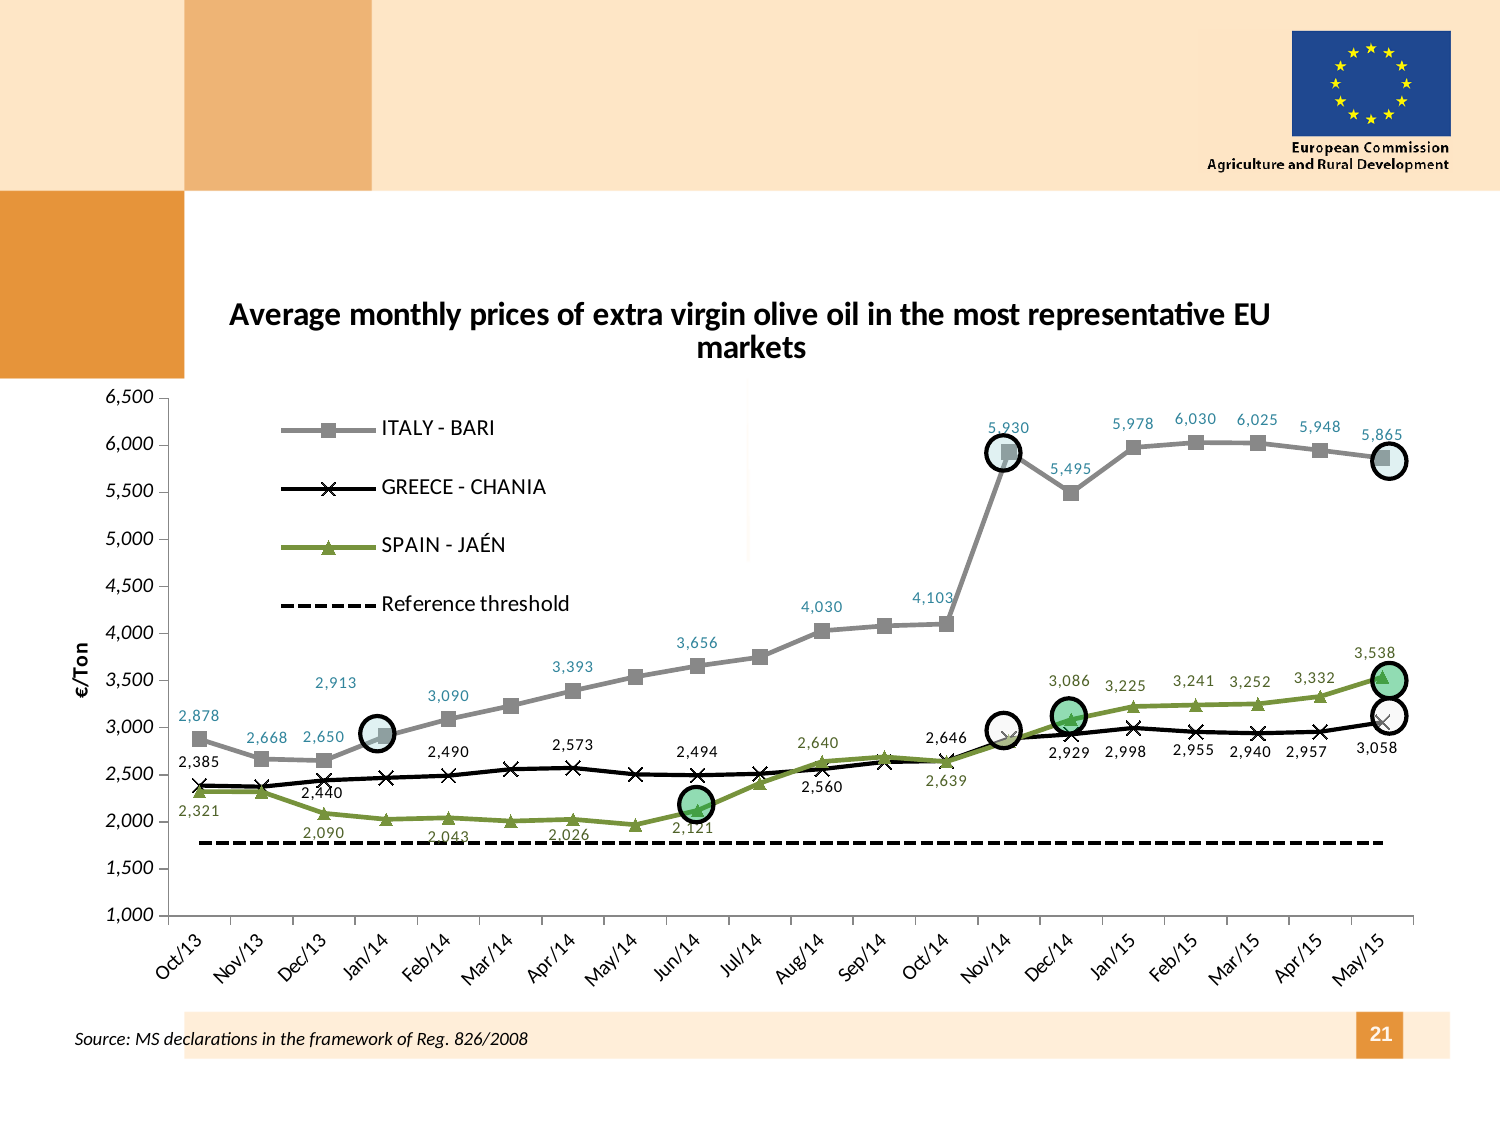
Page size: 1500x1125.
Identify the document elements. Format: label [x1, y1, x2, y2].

text_box [41, 266, 1462, 1059]
picture [0, 0, 1500, 1125]
